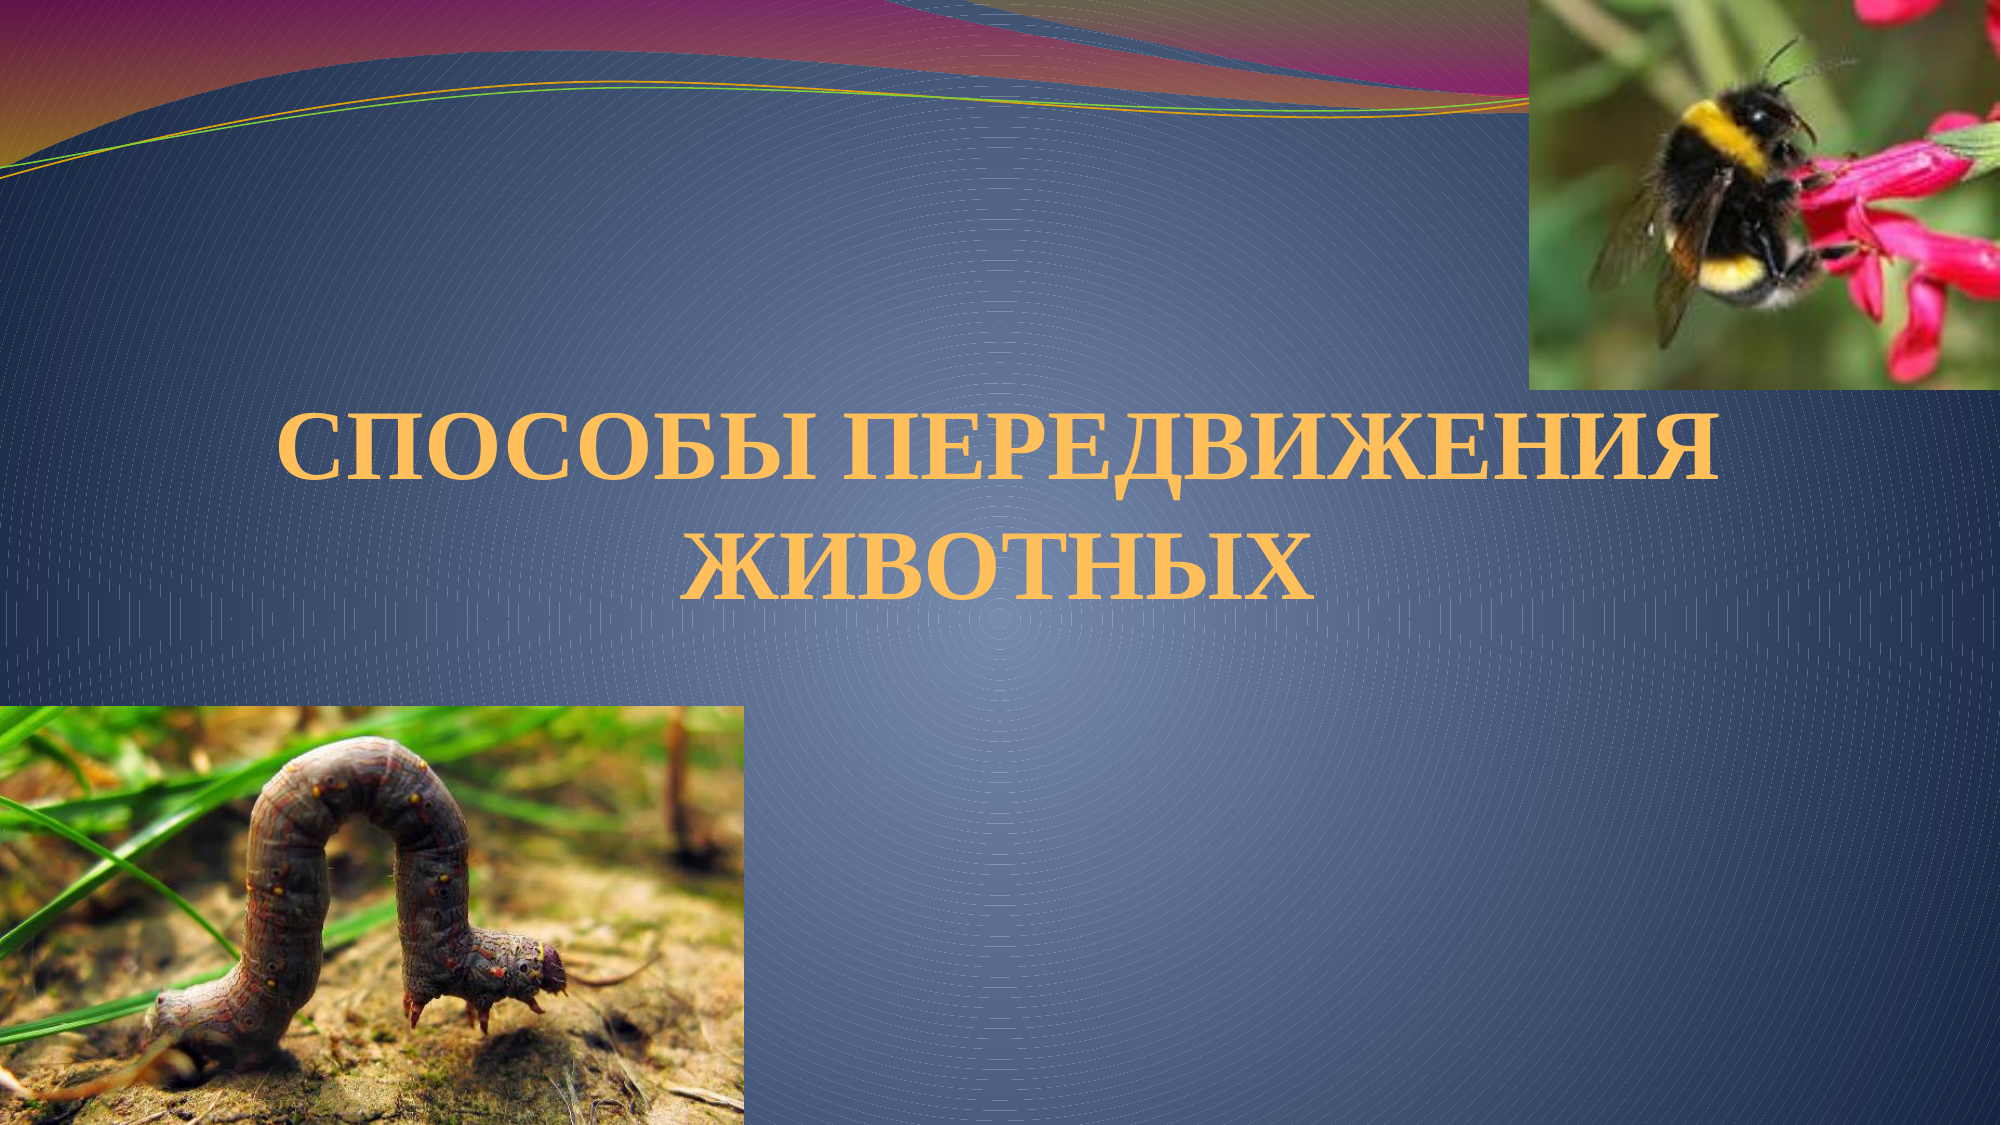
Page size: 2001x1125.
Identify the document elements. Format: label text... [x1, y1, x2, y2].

title СПОСОБЫ ПЕРЕДВИЖЕНИЯ ЖИВОТНЫХ [0, 0, 2000, 620]
picture [1529, 0, 2000, 391]
picture [0, 706, 744, 1125]
